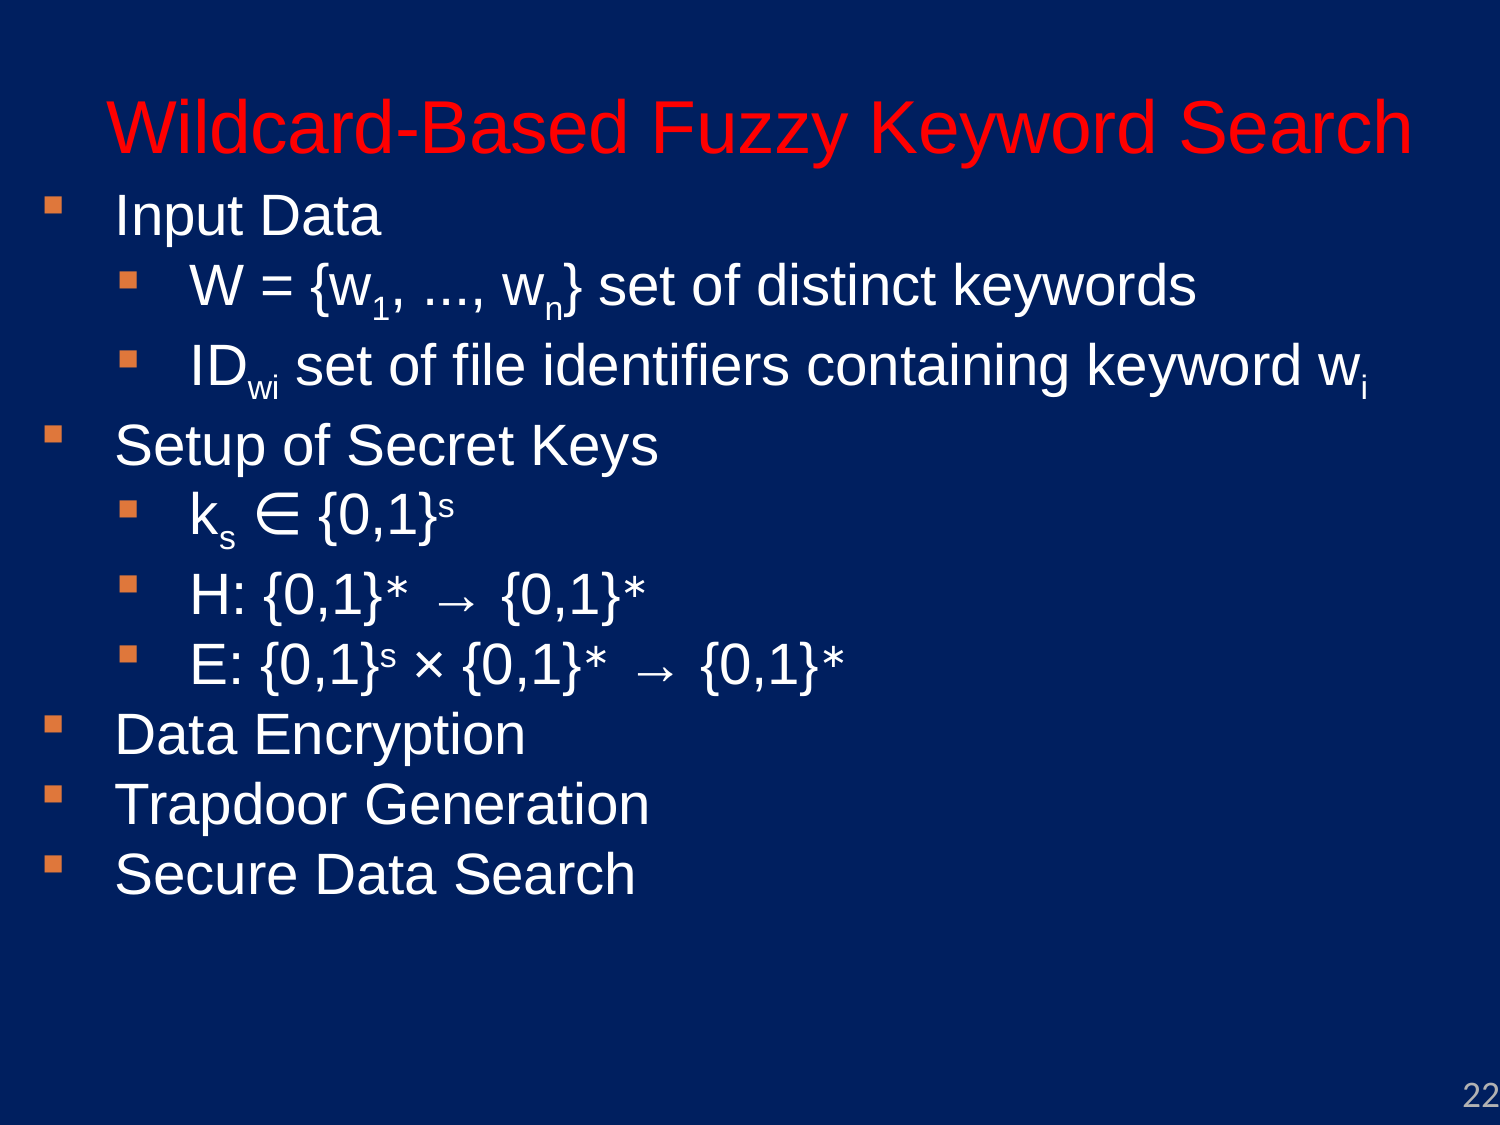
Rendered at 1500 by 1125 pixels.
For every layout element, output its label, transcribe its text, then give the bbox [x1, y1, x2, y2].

slide_number 22 [1437, 1069, 1500, 1125]
text_box Input Data W = {w1, ..., wn} set of distinct keywords IDwi set of file identifiers containing keyword wi Setup of Secret Keys ks ∈ {0,1}s H: {0,1}∗ → {0,1}∗ E: {0,1}s × {0,1}∗ → {0,1}∗ Data Encryption Trapdoor Generation Secure Data Search [37, 177, 1413, 907]
title Wildcard-Based Fuzzy Keyword Search [44, 53, 1456, 267]
